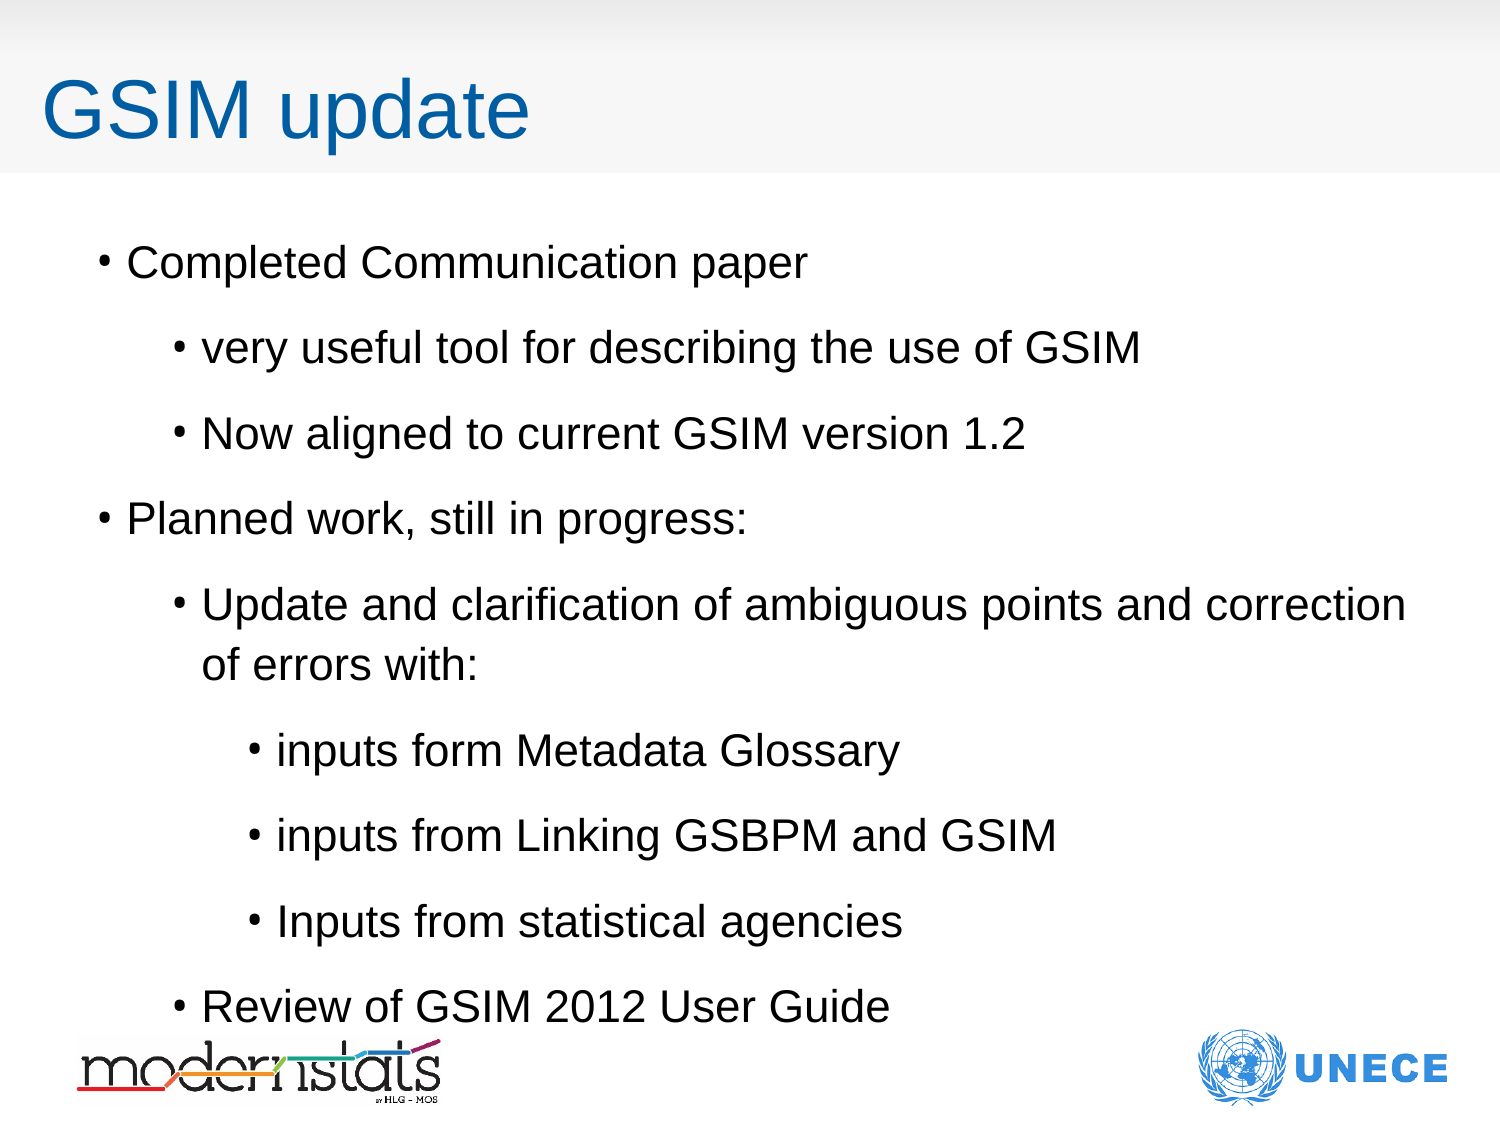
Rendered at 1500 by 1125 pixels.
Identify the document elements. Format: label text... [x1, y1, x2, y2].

picture [76, 1040, 441, 1106]
title GSIM update [41, 33, 1459, 157]
picture [1198, 1029, 1447, 1106]
text_box Completed Communication paper very useful tool for describing the use of GSIM Now aligned to current GSIM version 1.2 Planned work, still in progress: Update and clarification of ambiguous points and correction of errors with: inputs form Metadata Glossary inputs from Linking GSBPM and GSIM Inputs from statistical agencies Review of GSIM 2012 User Guide [64, 219, 1436, 1040]
